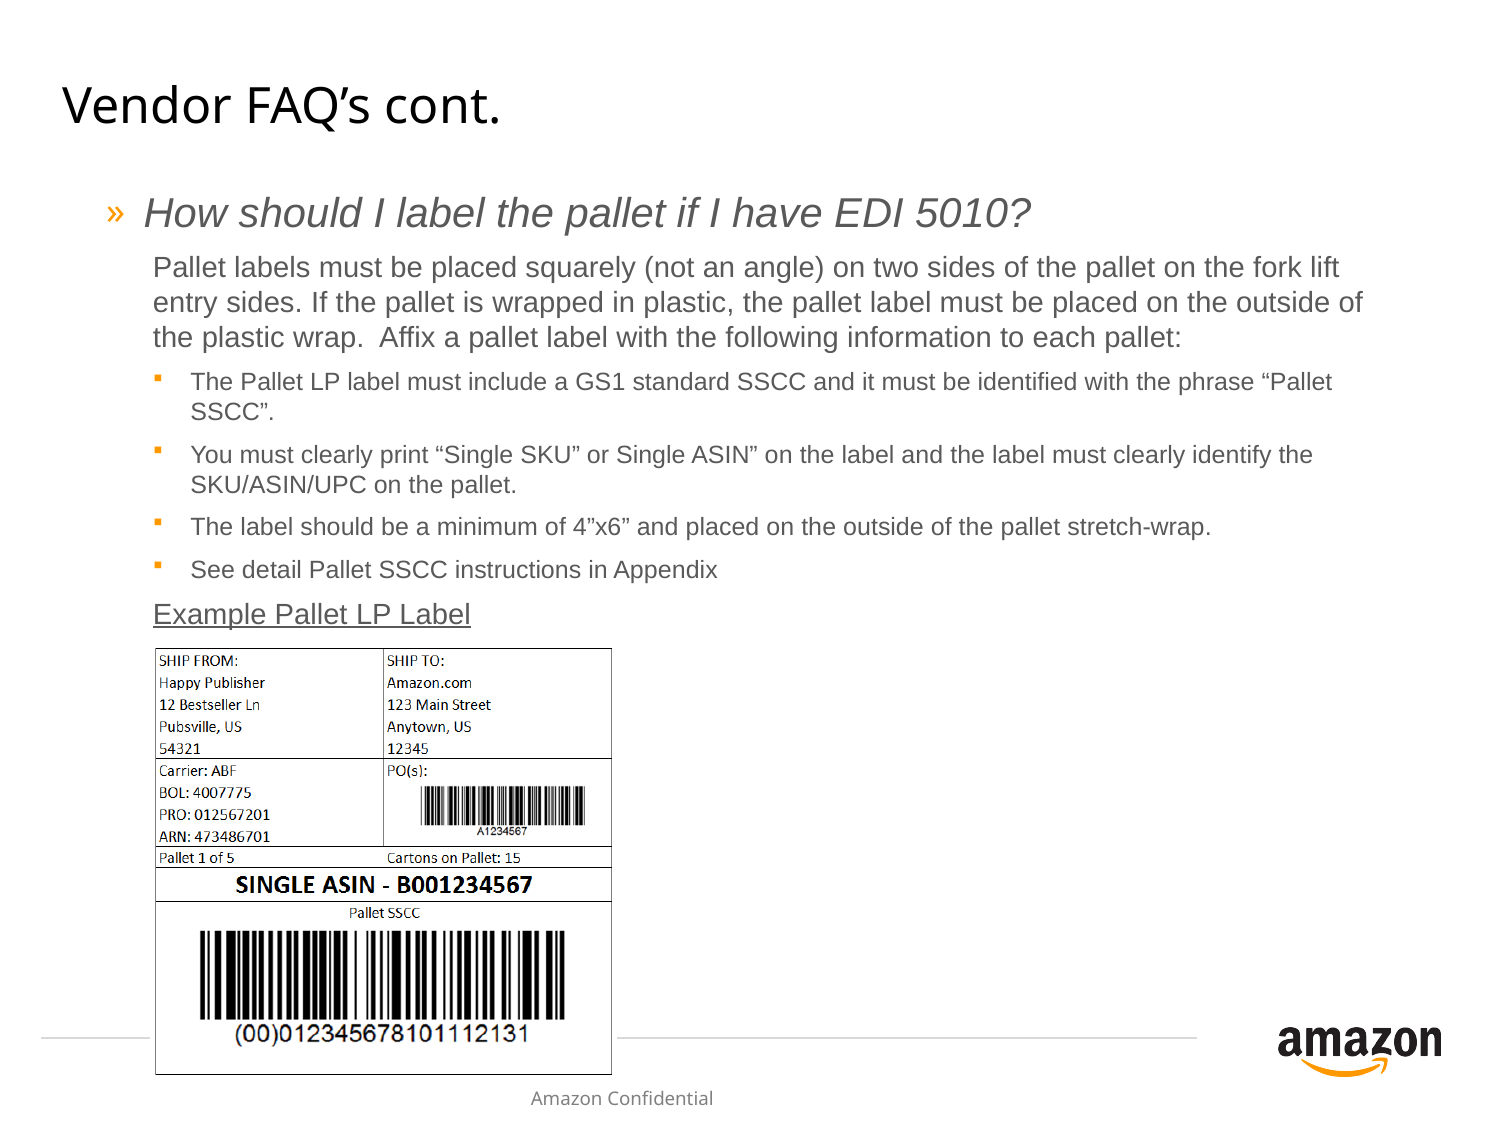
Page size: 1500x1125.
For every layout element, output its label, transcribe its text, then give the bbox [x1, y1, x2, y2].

picture [149, 639, 617, 1079]
list How should I label the pallet if I have EDI 5010? Pallet labels must be placed squarely (not an angle) on two sides of the pallet on the fork lift entry sides. If the pallet is wrapped in plastic, the pallet label must be placed on the outside of the plastic wrap. Affix a pallet label with the following information to each pallet: The Pallet LP label must include a GS1 standard SSCC and it must be identified with the phrase “Pallet SSCC”. You must clearly print “Single SKU” or Single ASIN” on the label and the label must clearly identify the SKU/ASIN/UPC on the pallet. The label should be a minimum of 4”x6” and placed on the outside of the pallet stretch-wrap. See detail Pallet SSCC instructions in Appendix Example Pallet LP Label [91, 177, 1409, 898]
picture [1278, 1027, 1441, 1077]
footer Amazon Confidential [482, 1078, 729, 1117]
title Vendor FAQ’s cont. [47, 18, 1453, 142]
